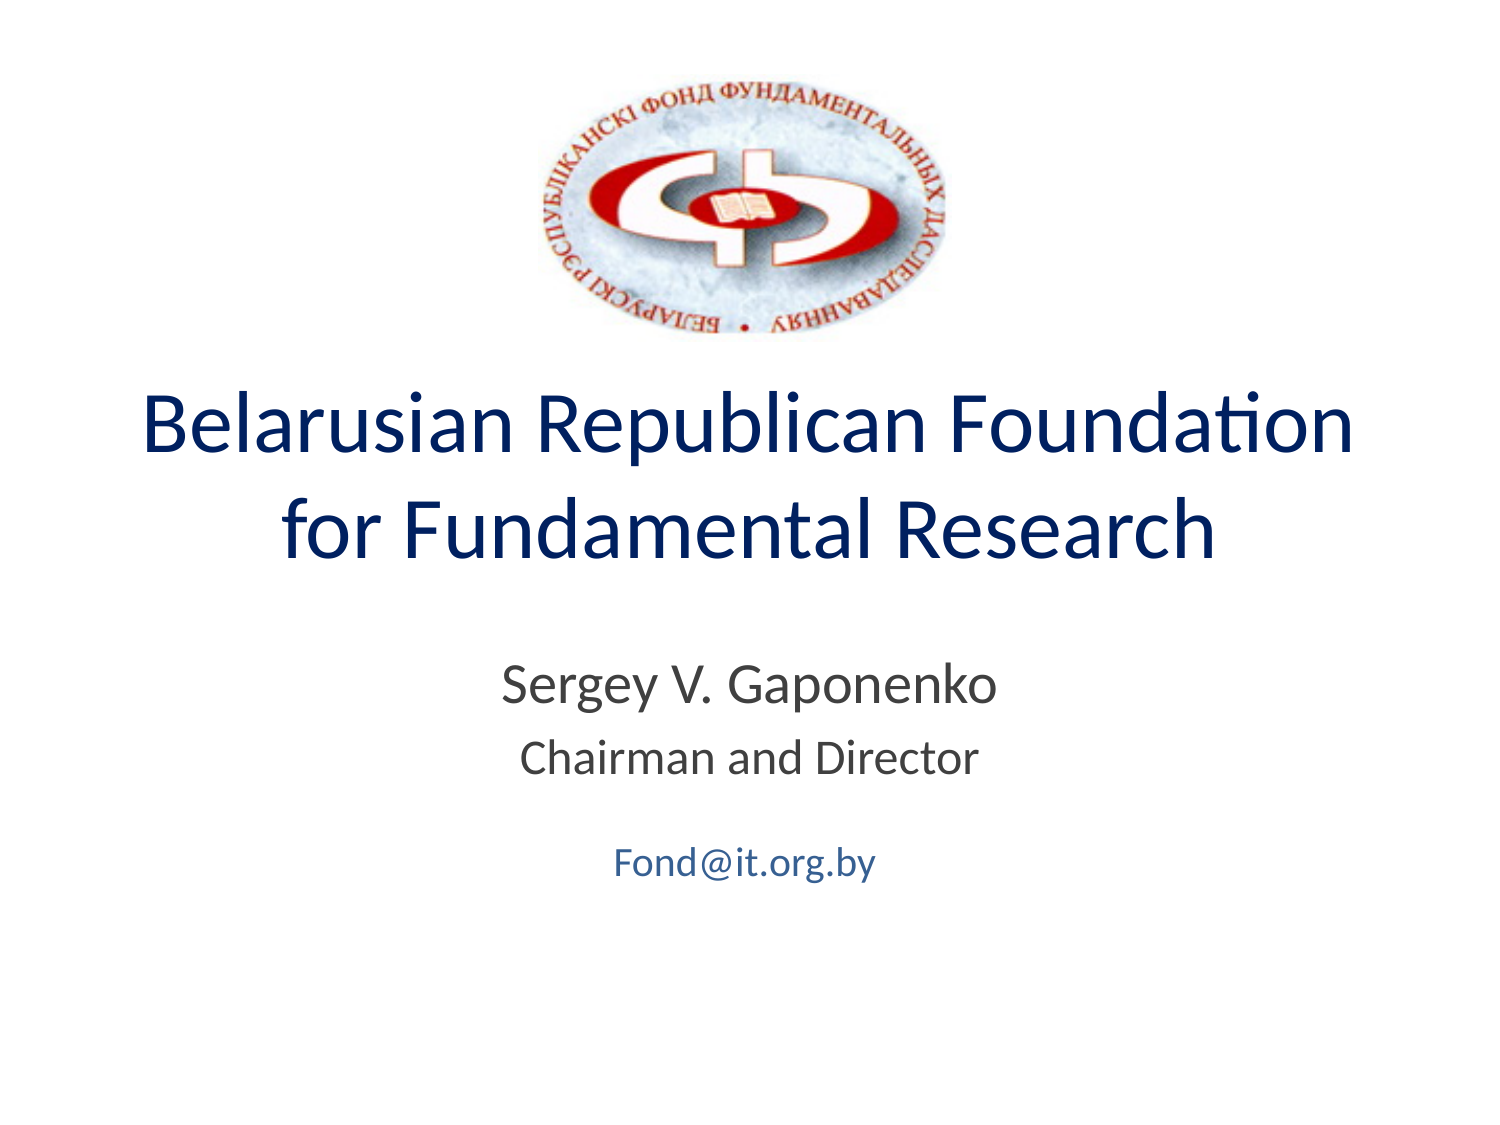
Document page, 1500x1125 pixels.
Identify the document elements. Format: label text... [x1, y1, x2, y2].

text_box Fond@it.org.by [598, 826, 892, 892]
title Belarusian Republican Foundation for Fundamental Research [112, 349, 1388, 591]
picture [538, 74, 952, 342]
subtitle Sergey V. Gaponenko Chairman and Director [225, 637, 1275, 925]
